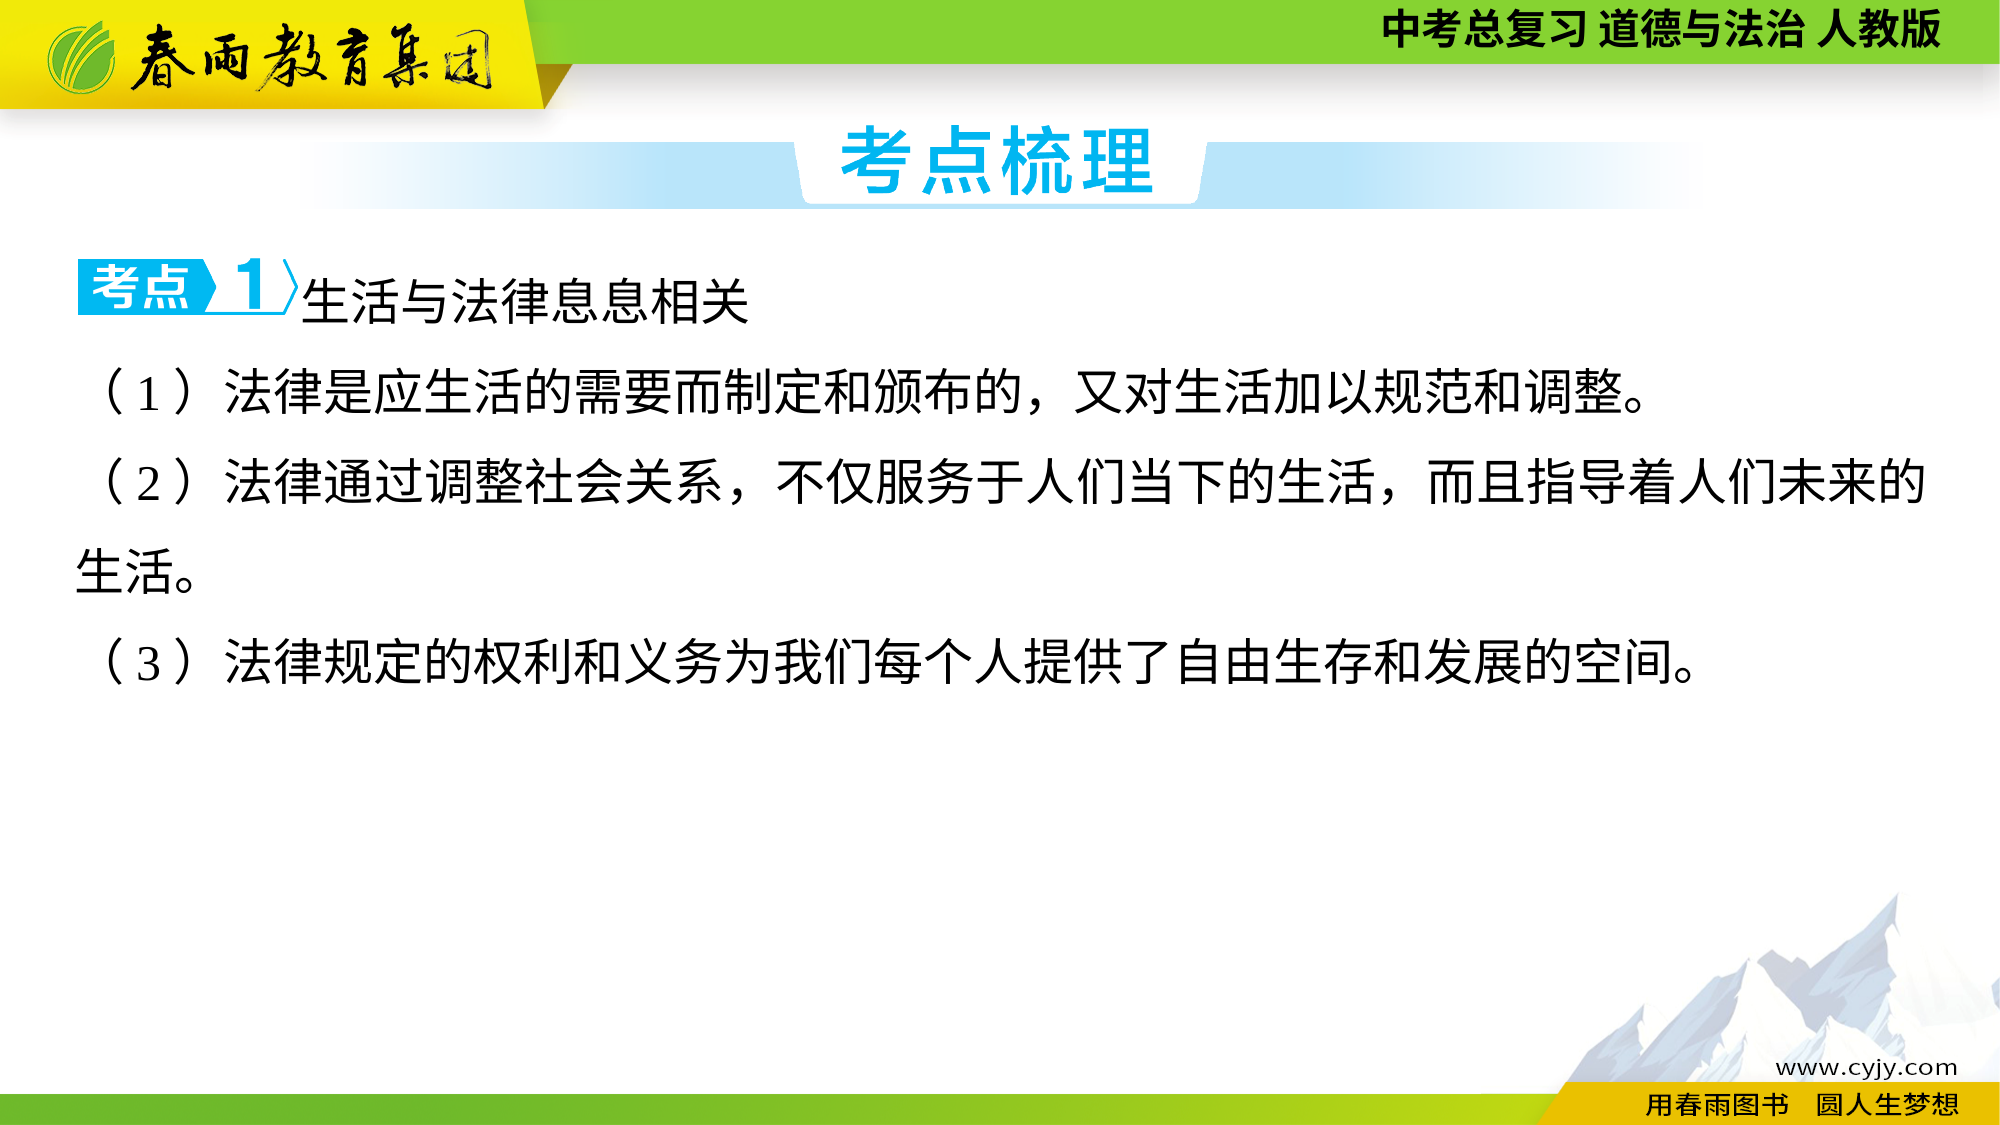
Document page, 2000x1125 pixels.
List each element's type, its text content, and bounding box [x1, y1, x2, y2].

picture [0, 0, 2000, 1125]
list 生活与法律息息相关 （1）法律是应生活的需要而制定和颁布的，又对生活加以规范和调整。 （2）法律通过调整社会关系，不仅服务于人们当下的生活，而且指导着人们未来的生活。 （3）法律规定的权利和义务为我们每个人提供了自由生存和发展的空间。 [59, 233, 1944, 692]
